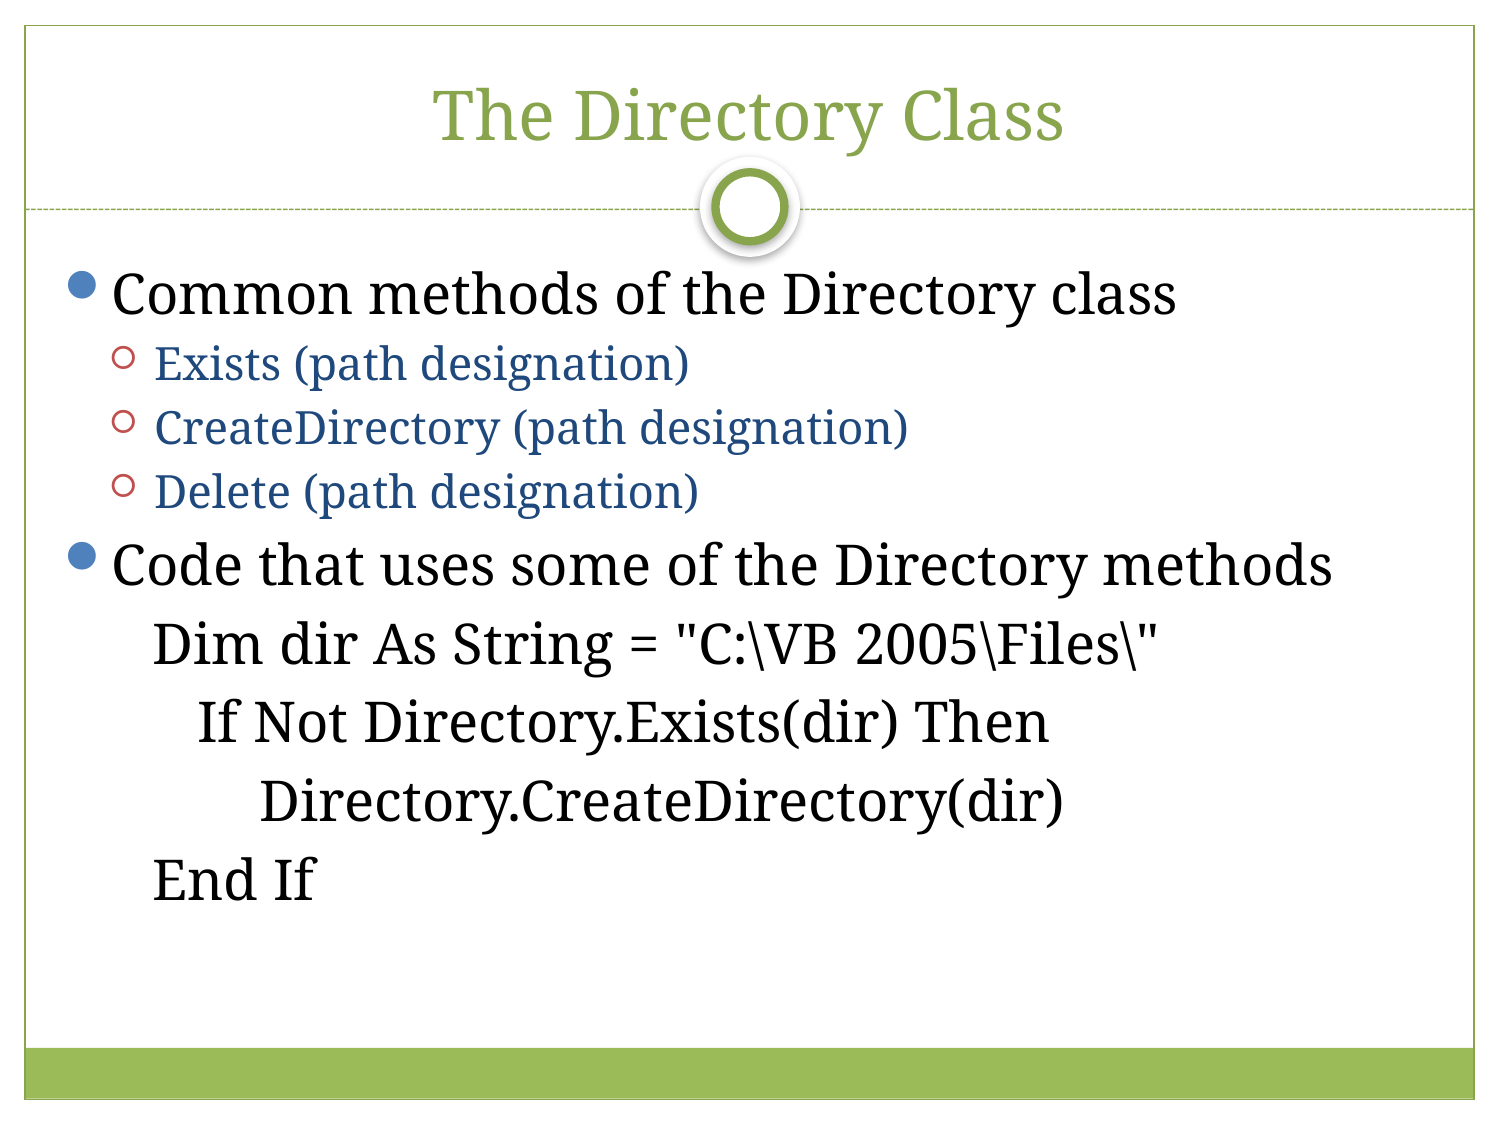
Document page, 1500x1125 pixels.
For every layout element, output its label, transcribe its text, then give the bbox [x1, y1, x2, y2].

title The Directory Class [49, 37, 1450, 162]
list Common methods of the Directory class Exists (path designation) CreateDirectory (path designation) Delete (path designation) Code that uses some of the Directory methods Dim dir As String = "C:\VB 2005\Files\" If Not Directory.Exists(dir) Then Directory.CreateDirectory(dir) End If [49, 250, 1445, 1001]
